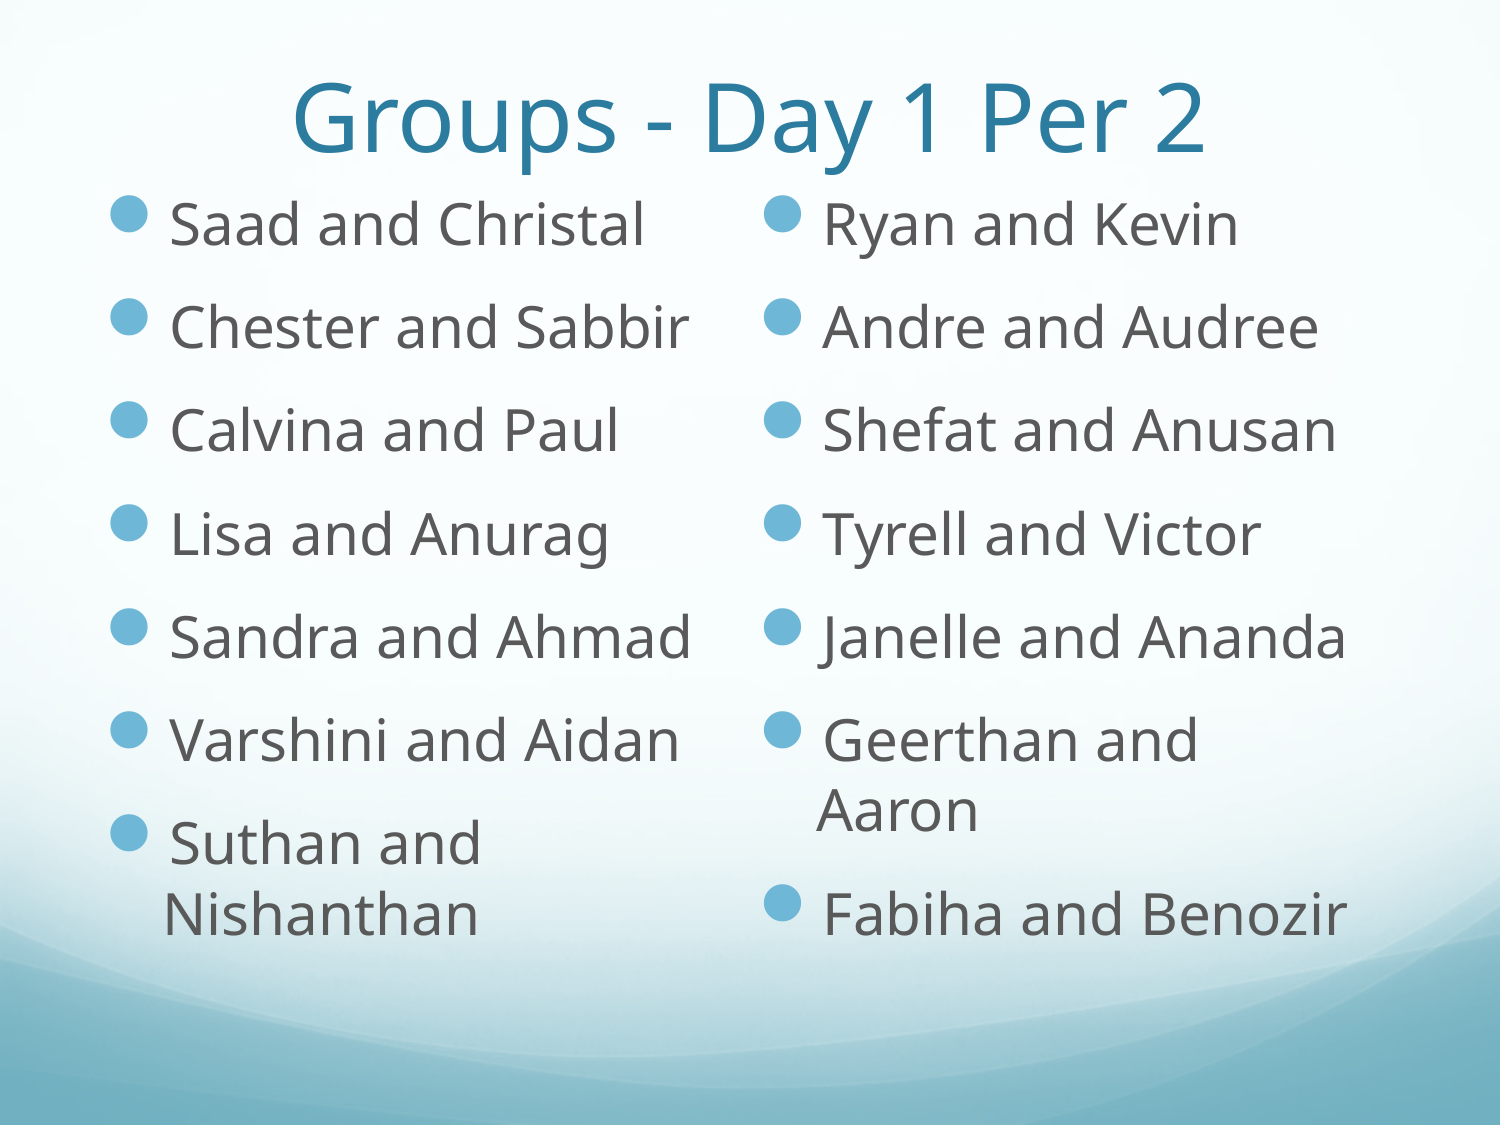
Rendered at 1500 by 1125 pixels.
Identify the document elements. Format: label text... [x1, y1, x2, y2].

list Saad and Christal Chester and Sabbir Calvina and Paul Lisa and Anurag Sandra and Ahmad Varshini and Aidan Suthan and Nishanthan [90, 179, 721, 892]
title Groups - Day 1 Per 2 [90, 0, 1410, 180]
list Ryan and Kevin Andre and Audree Shefat and Anusan Tyrell and Victor Janelle and Ananda Geerthan and Aaron Fabiha and Benozir [743, 179, 1374, 975]
